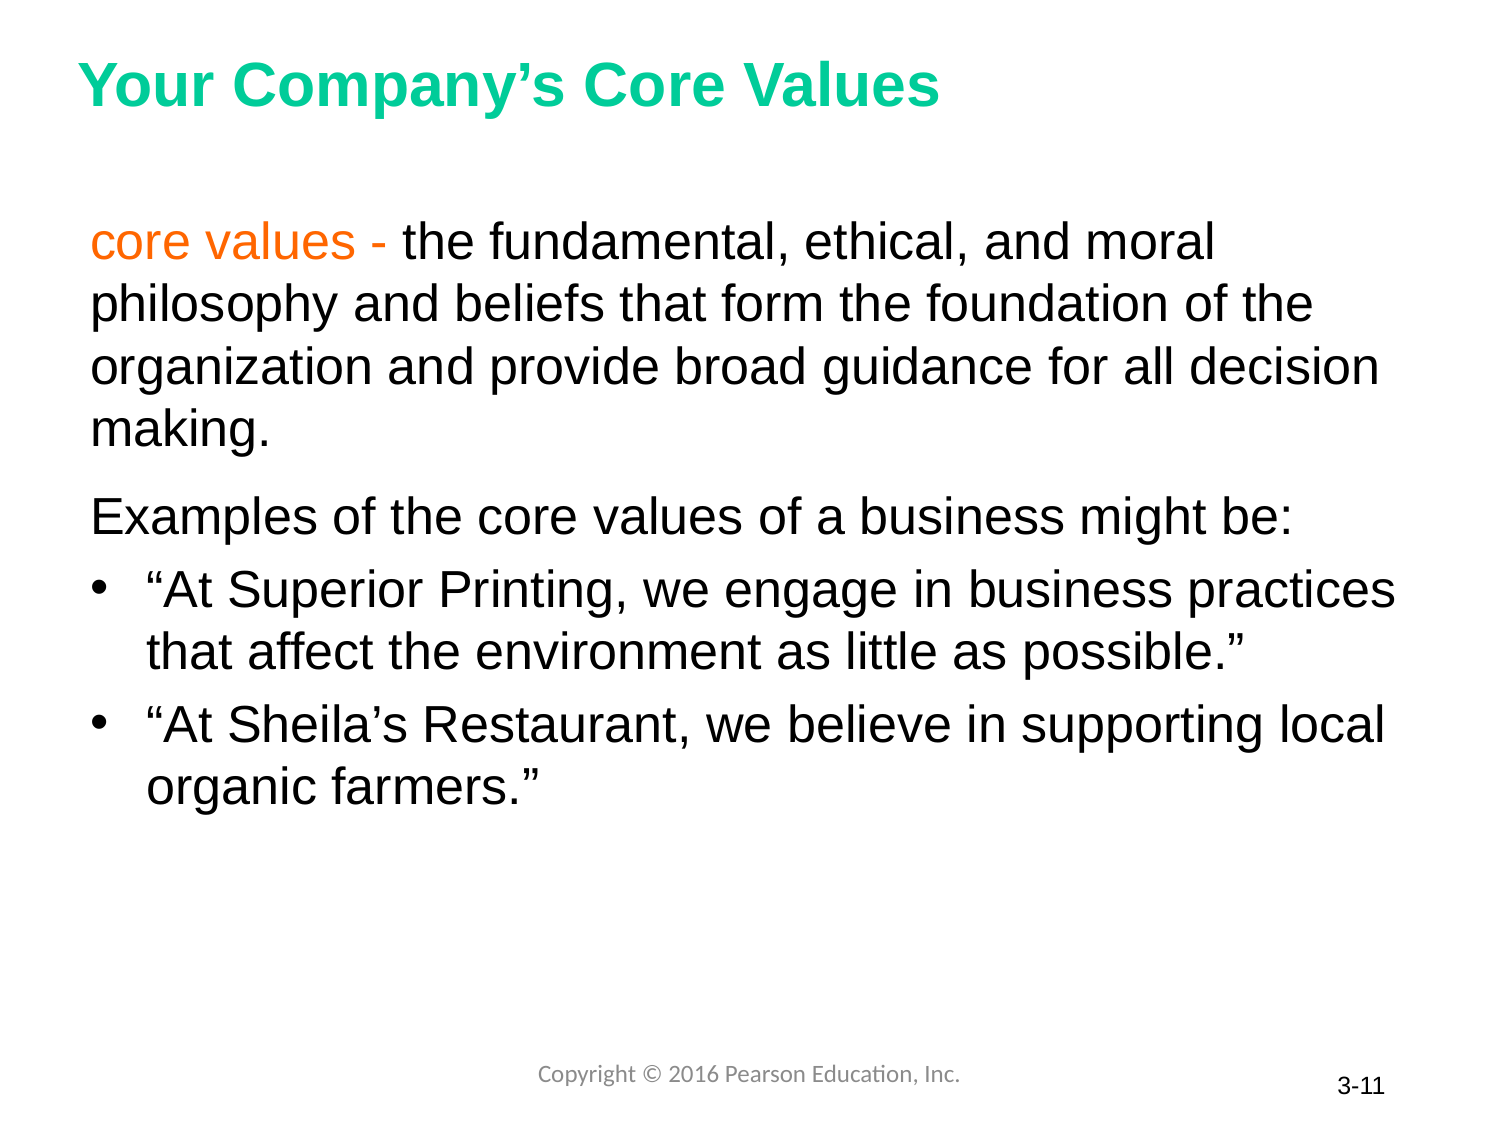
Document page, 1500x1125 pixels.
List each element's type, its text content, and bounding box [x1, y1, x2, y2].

title Your Company’s Core Values [62, 0, 1413, 175]
footer Copyright © 2016 Pearson Education, Inc. [512, 1042, 988, 1103]
list core values - the fundamental, ethical, and moral philosophy and beliefs that form the foundation of the organization and provide broad guidance for all decision making. Examples of the core values of a business might be: “At Superior Printing, we engage in business practices that affect the environment as little as possible.” “At Sheila’s Restaurant, we believe in supporting local organic farmers.” [75, 200, 1425, 943]
